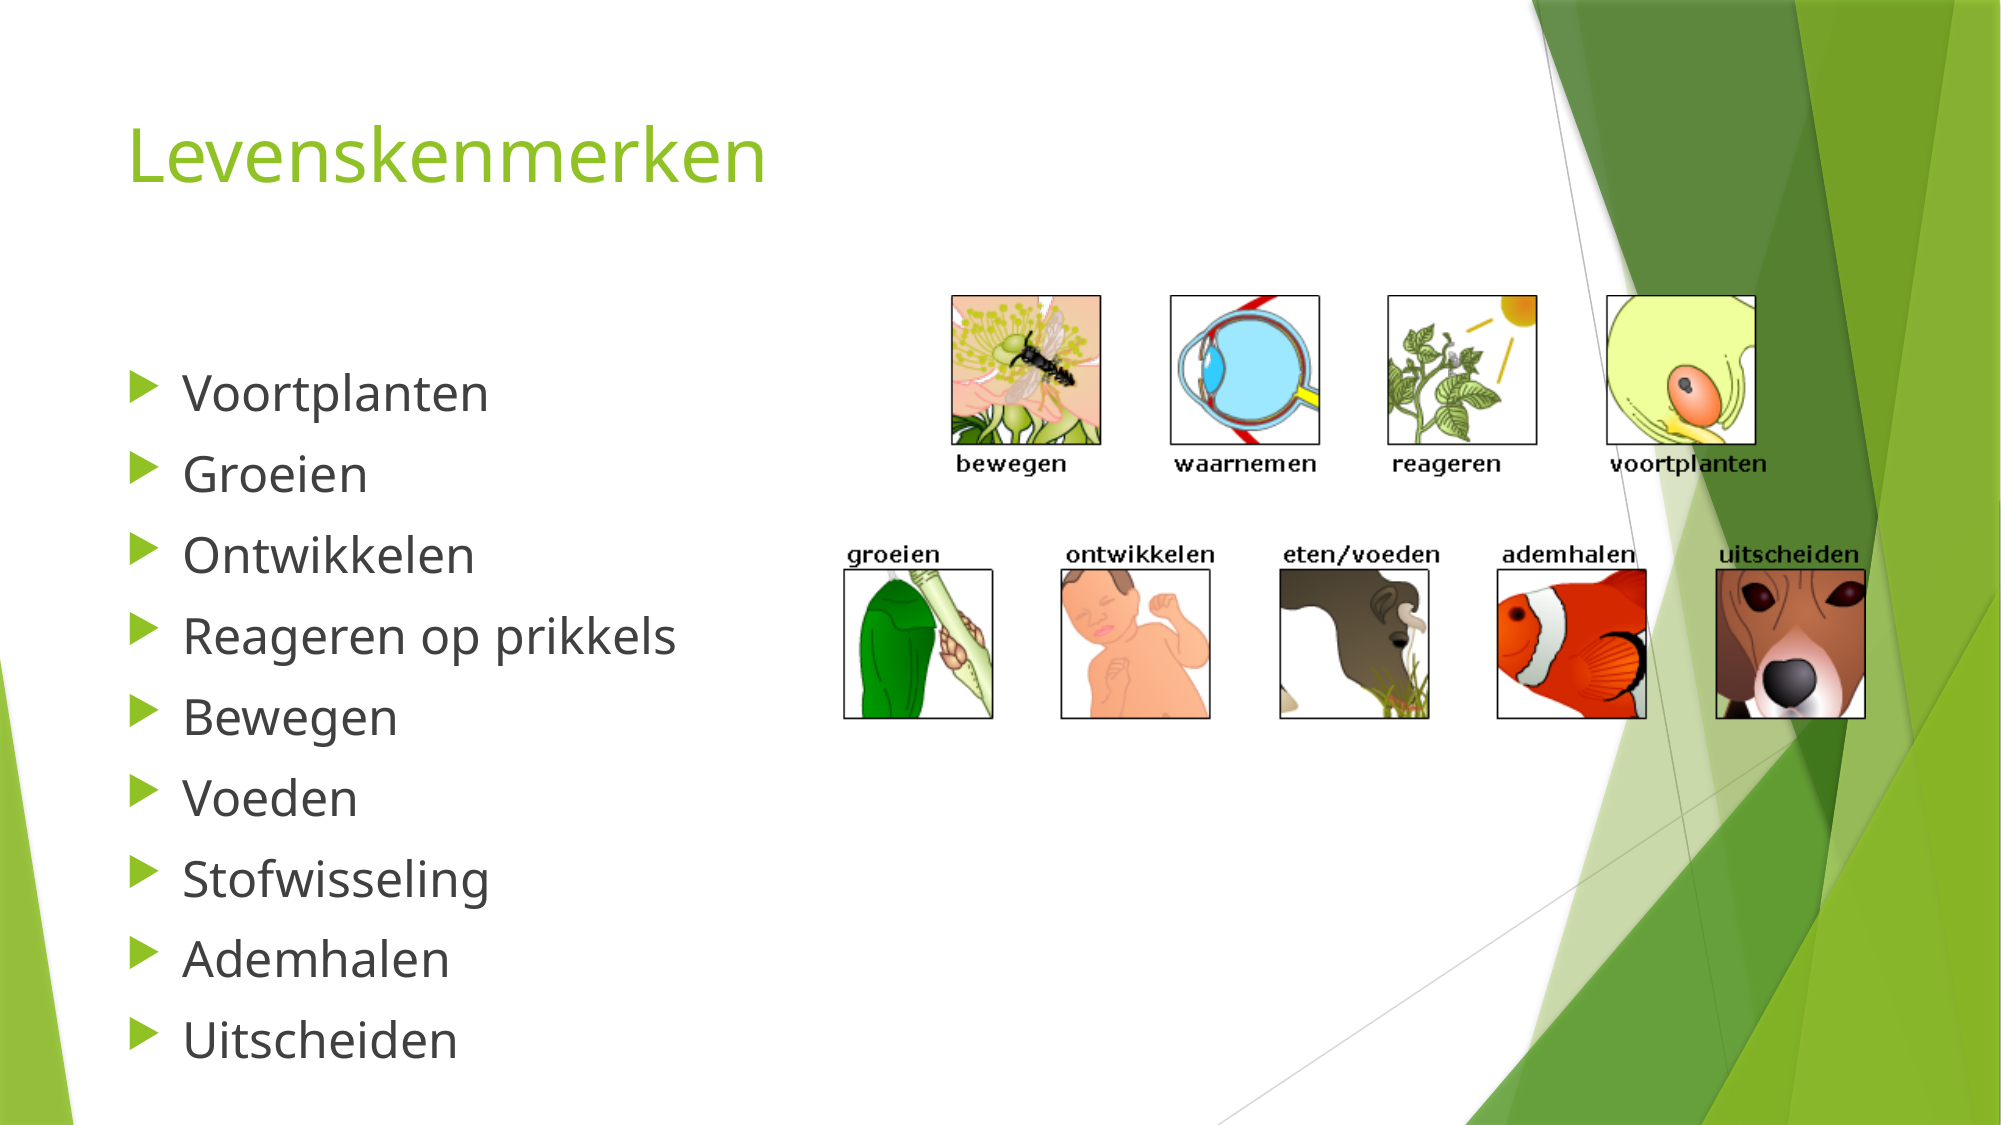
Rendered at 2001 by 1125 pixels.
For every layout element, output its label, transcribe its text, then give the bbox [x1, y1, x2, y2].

title Levenskenmerken [111, 99, 1522, 317]
list Voortplanten Groeien Ontwikkelen Reageren op prikkels Bewegen Voeden Stofwisseling Ademhalen Uitscheiden [111, 354, 1522, 1087]
picture [841, 294, 1867, 721]
